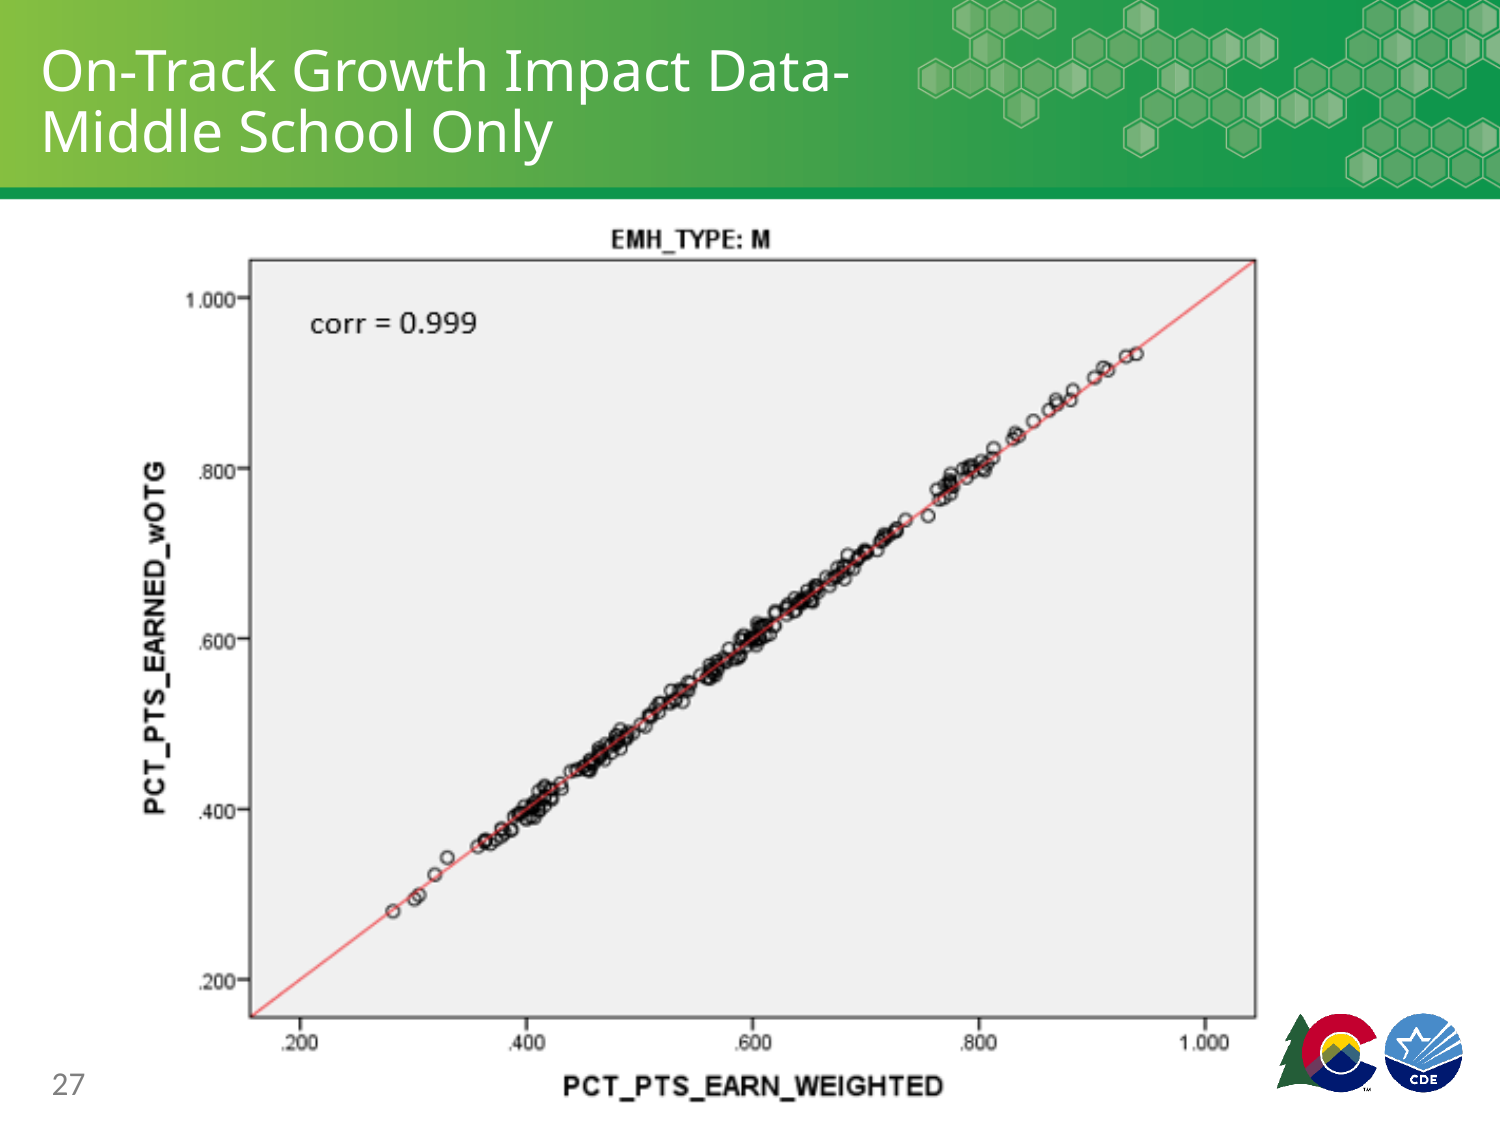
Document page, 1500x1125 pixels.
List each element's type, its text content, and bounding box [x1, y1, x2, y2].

picture [1275, 1012, 1463, 1093]
picture [122, 203, 1265, 1115]
title On-Track Growth Impact Data- Middle School Only [40, 41, 1038, 166]
picture [0, 0, 1500, 200]
slide_number 27 [36, 1054, 117, 1115]
